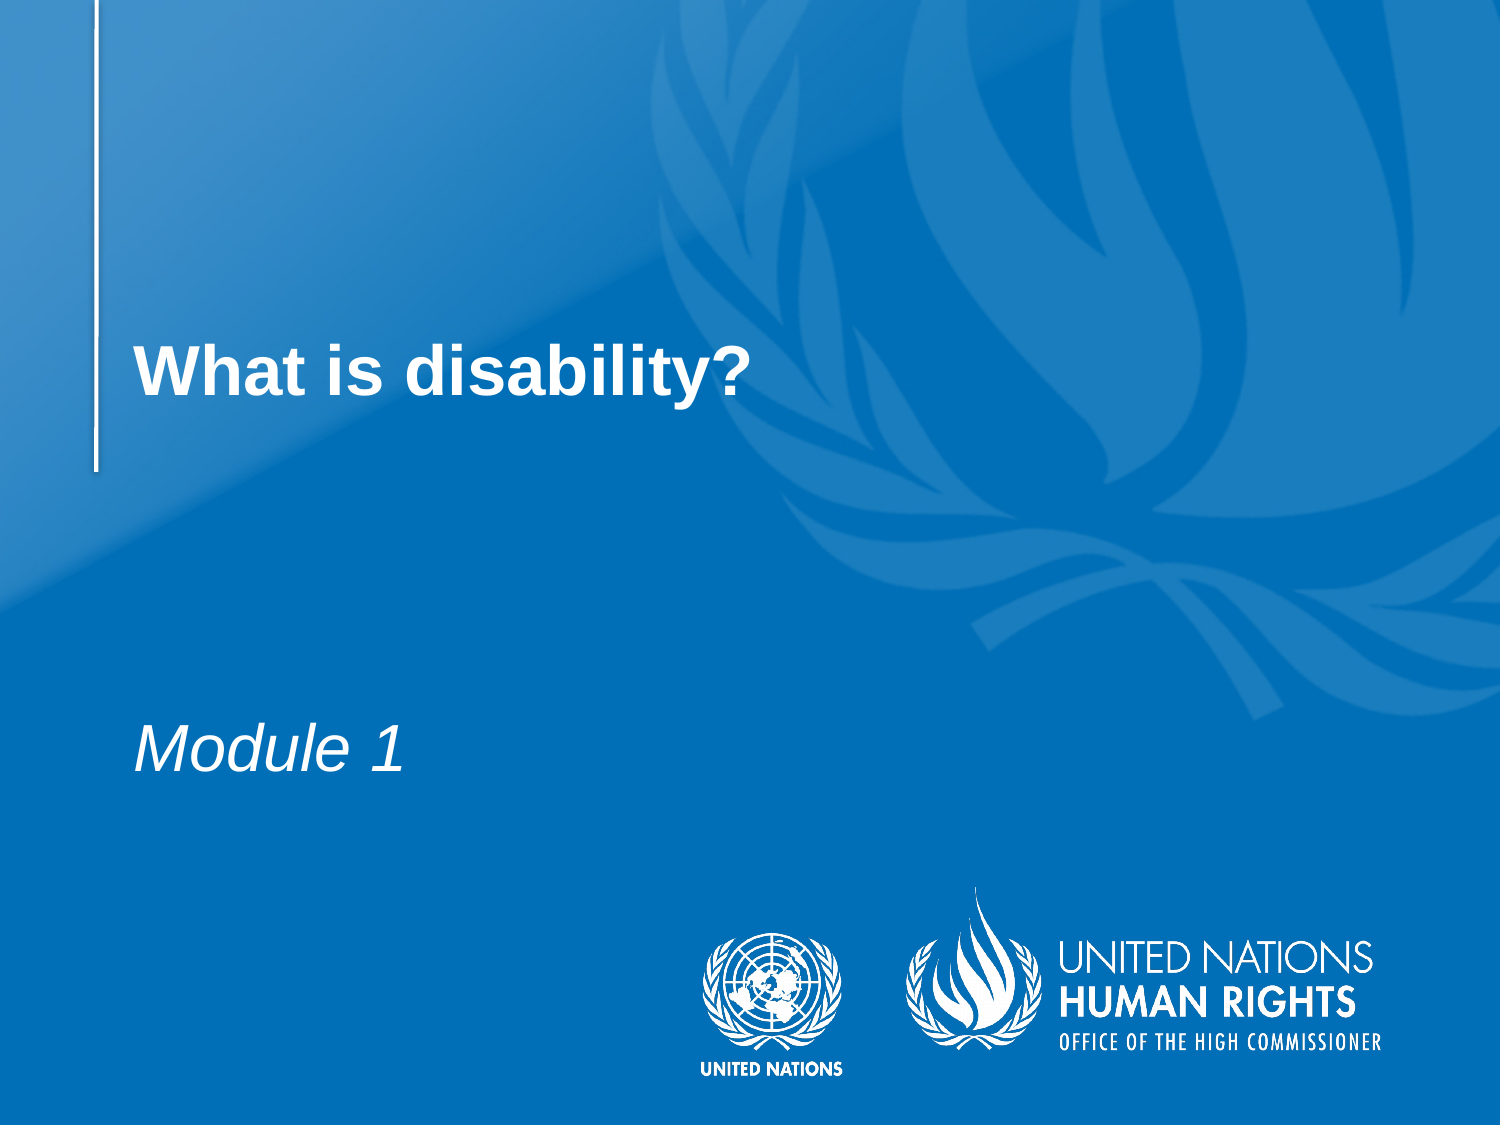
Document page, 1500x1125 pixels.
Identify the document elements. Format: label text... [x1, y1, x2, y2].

picture [0, 0, 1500, 1125]
title What is disability? [118, 316, 1325, 506]
subtitle Module 1 [118, 696, 1200, 858]
